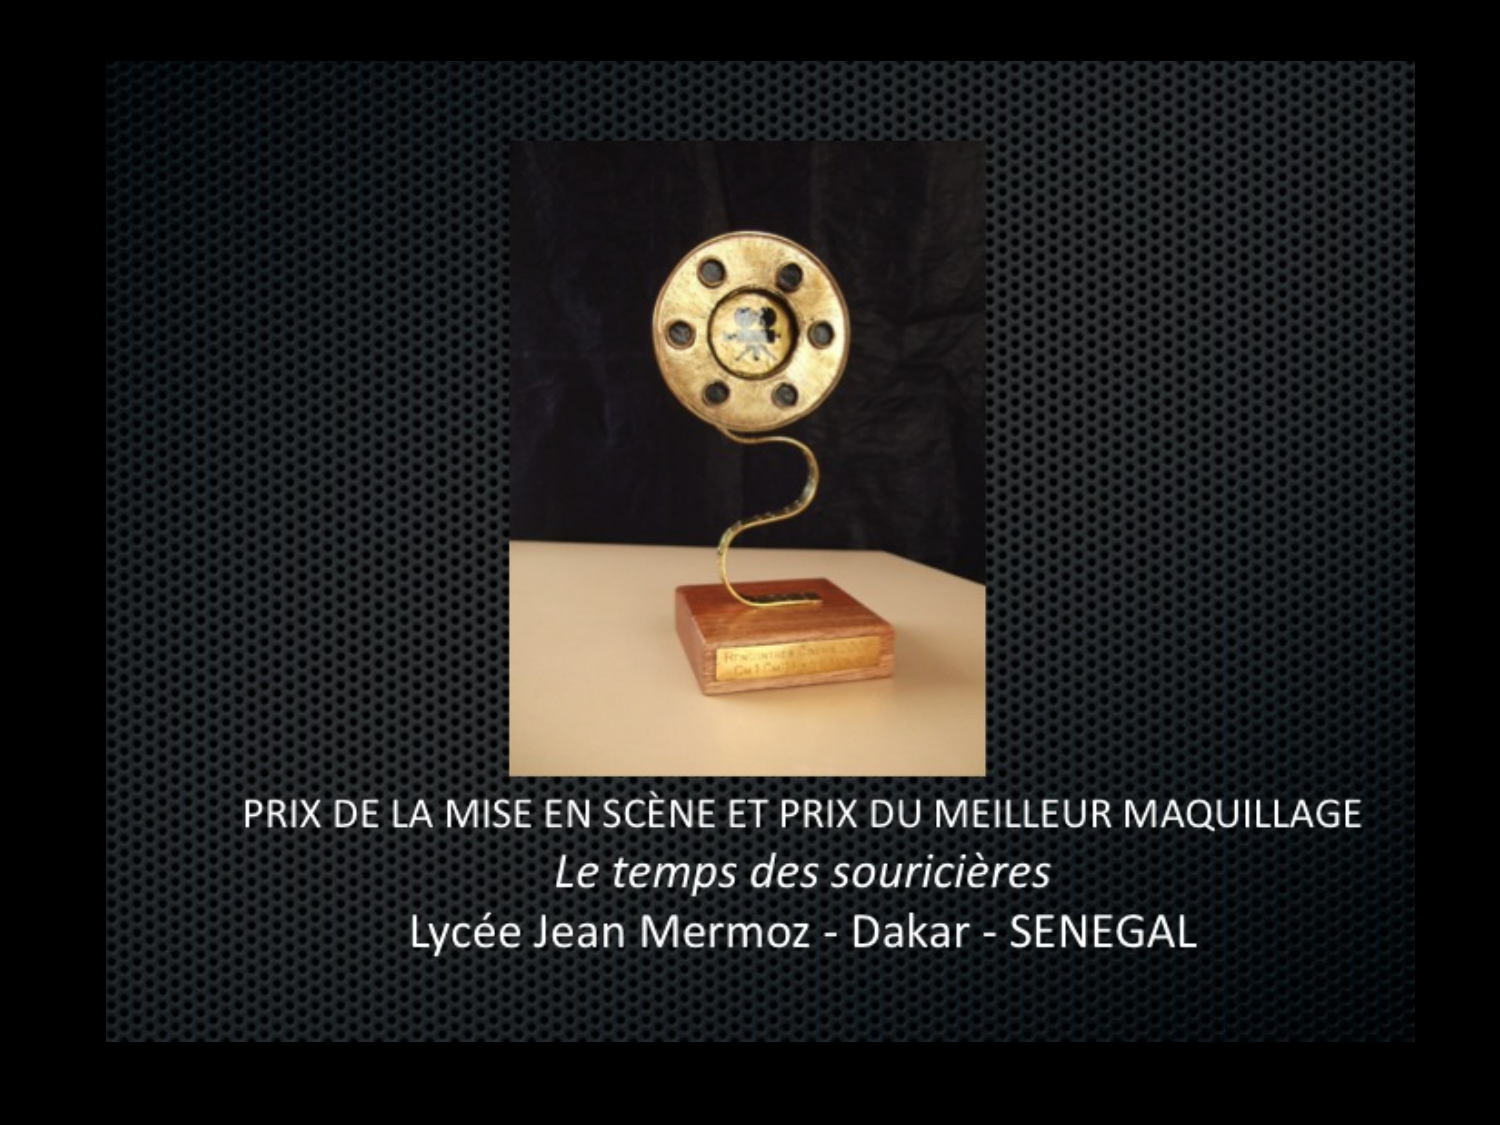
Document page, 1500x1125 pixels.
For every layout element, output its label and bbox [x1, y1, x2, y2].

list [0, 61, 1500, 1042]
